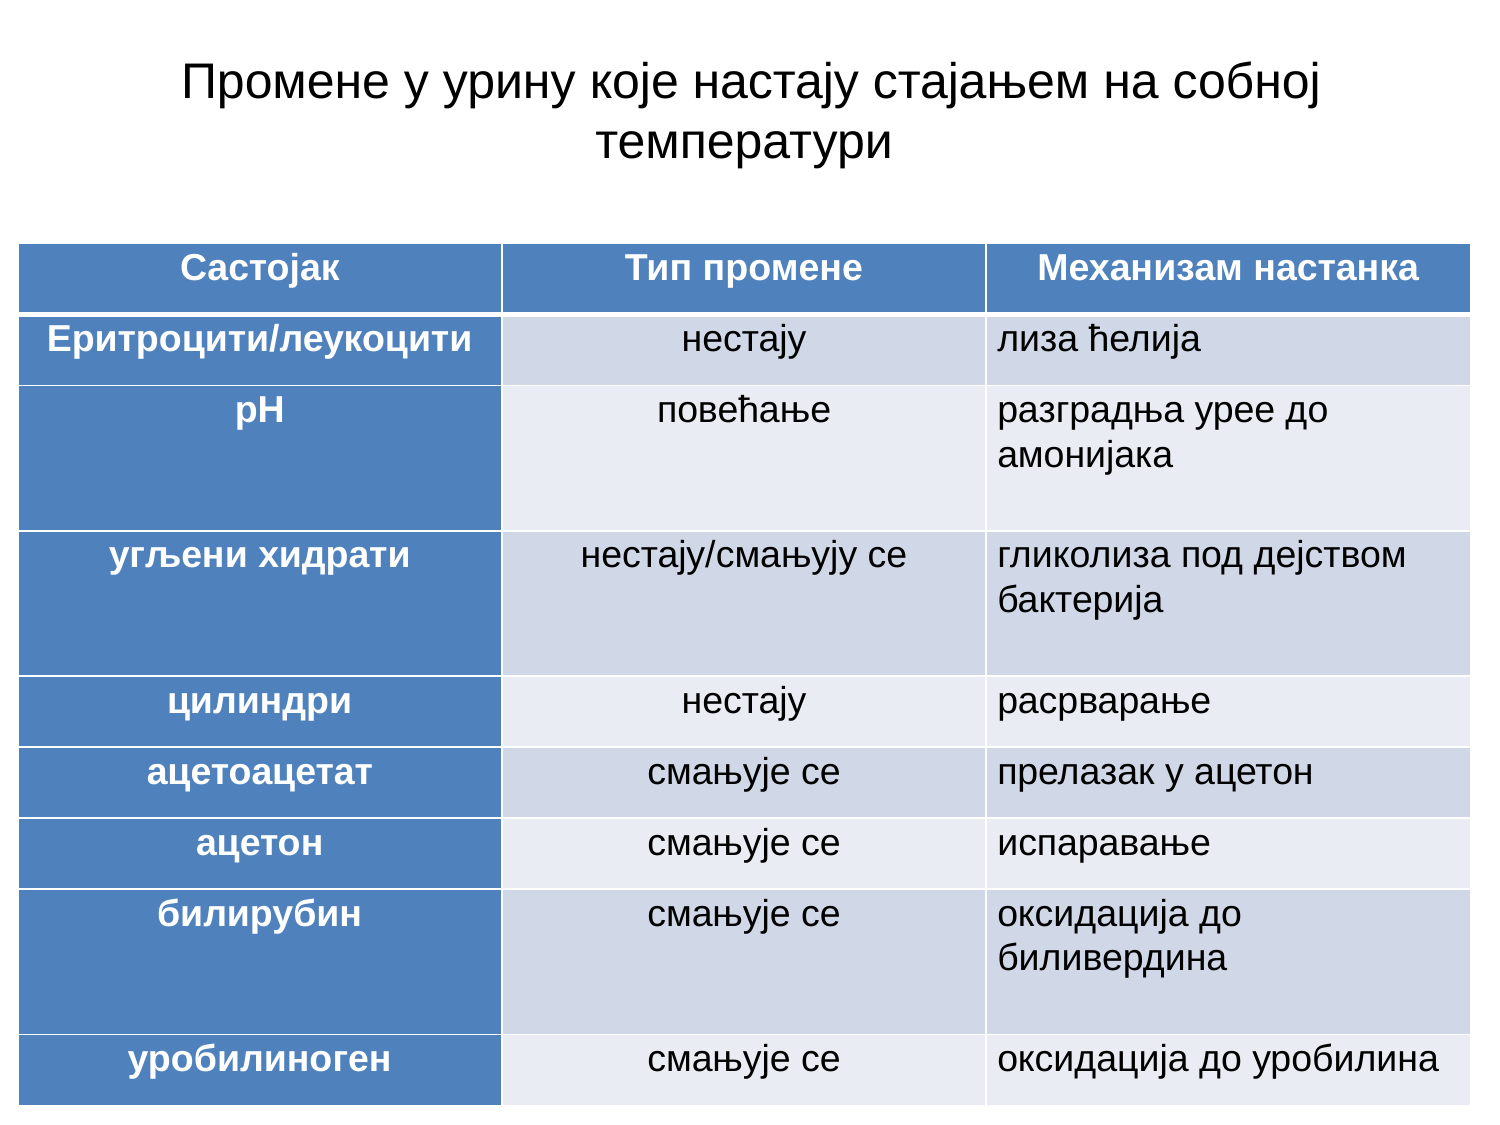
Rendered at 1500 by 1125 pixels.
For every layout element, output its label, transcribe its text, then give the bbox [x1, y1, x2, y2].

table_cell нестају/смањују се [503, 532, 985, 675]
table_cell смањује се [503, 819, 985, 888]
table_cell Еритроцити/леукоцити [19, 317, 501, 385]
table_cell ацетоацетат [19, 748, 501, 817]
table_cell ацетон [19, 819, 501, 888]
table_header Састојак [19, 244, 501, 312]
table_cell прелазак у ацетон [987, 748, 1470, 817]
table_cell повећање [503, 386, 985, 530]
title Промене у урину које настају стајањем на собној температури [17, 45, 1471, 233]
table_cell смањује се [503, 748, 985, 817]
table_cell нестају [503, 677, 985, 746]
table_cell гликолиза под дејством бактерија [987, 532, 1470, 675]
table_cell оксидација до уробилина [987, 1035, 1470, 1105]
table_cell испаравање [987, 819, 1470, 888]
table_cell оксидација до биливердина [987, 890, 1470, 1034]
table_header Тип промене [503, 244, 985, 312]
table_cell уробилиноген [19, 1035, 501, 1105]
table_cell цилиндри [19, 677, 501, 746]
table_cell смањује се [503, 1035, 985, 1105]
table_cell смањује се [503, 890, 985, 1034]
table_cell угљени хидрати [19, 532, 501, 675]
table_header Механизам настанка [987, 244, 1470, 312]
table_cell нестају [503, 317, 985, 385]
table_cell рН [19, 386, 501, 530]
table_cell билирубин [19, 890, 501, 1034]
table_cell разградња урее до амонијака [987, 386, 1470, 530]
table_cell лиза ћелија [987, 317, 1470, 385]
table_cell расрварање [987, 677, 1470, 746]
